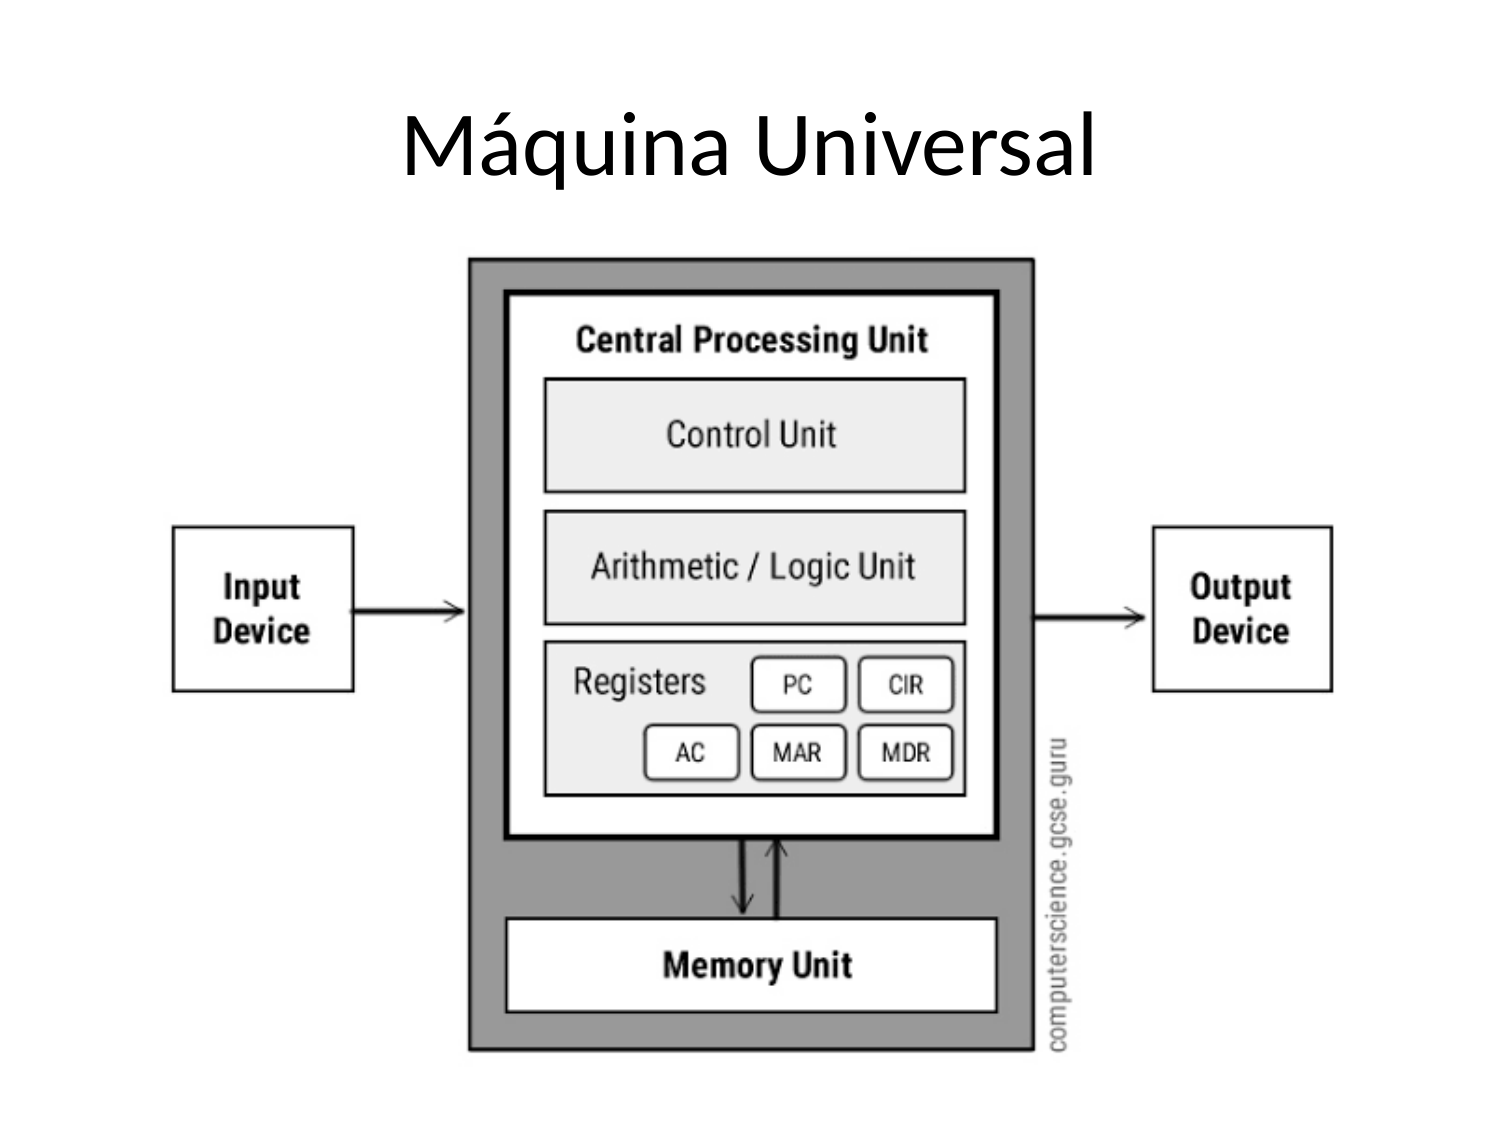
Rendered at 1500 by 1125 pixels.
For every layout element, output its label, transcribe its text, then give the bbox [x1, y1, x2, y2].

title Máquina Universal [75, 45, 1425, 233]
picture [135, 219, 1369, 1083]
